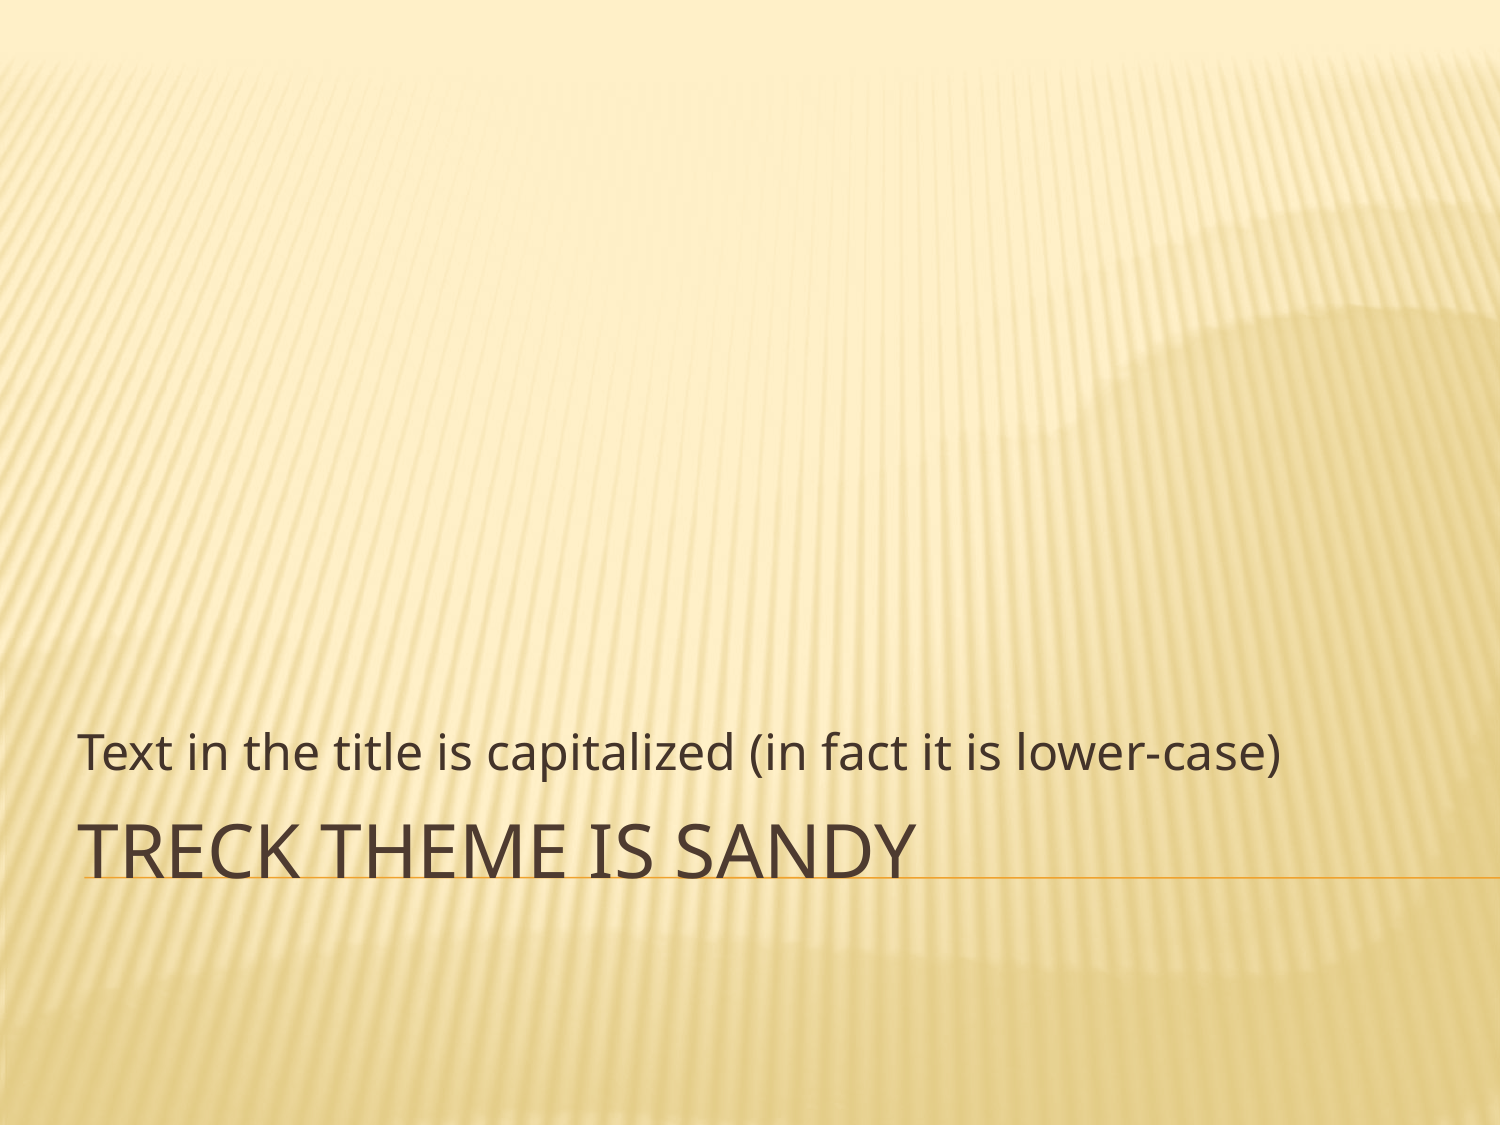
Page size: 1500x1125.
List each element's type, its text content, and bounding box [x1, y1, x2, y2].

title Treck theme is sandy [62, 796, 1450, 997]
subtitle Text in the title is capitalized (in fact it is lower-case) [62, 637, 1450, 788]
